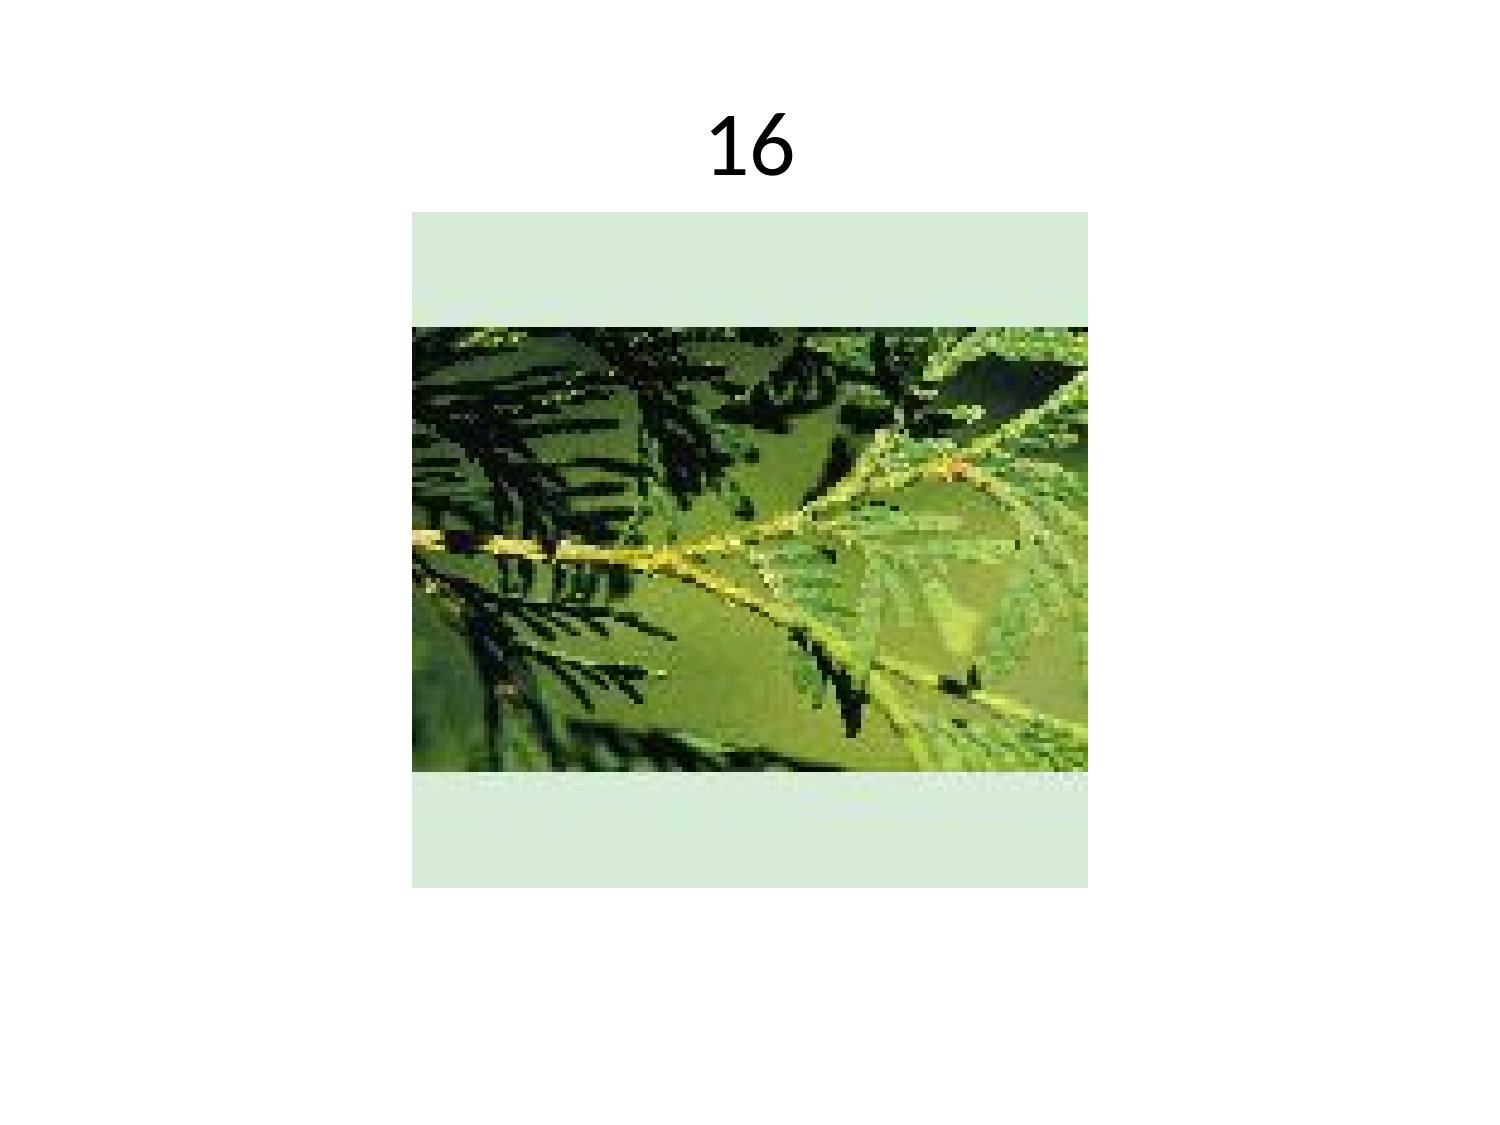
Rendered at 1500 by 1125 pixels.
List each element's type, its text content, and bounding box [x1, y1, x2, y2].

title 16 [75, 45, 1425, 233]
picture [412, 212, 1088, 888]
